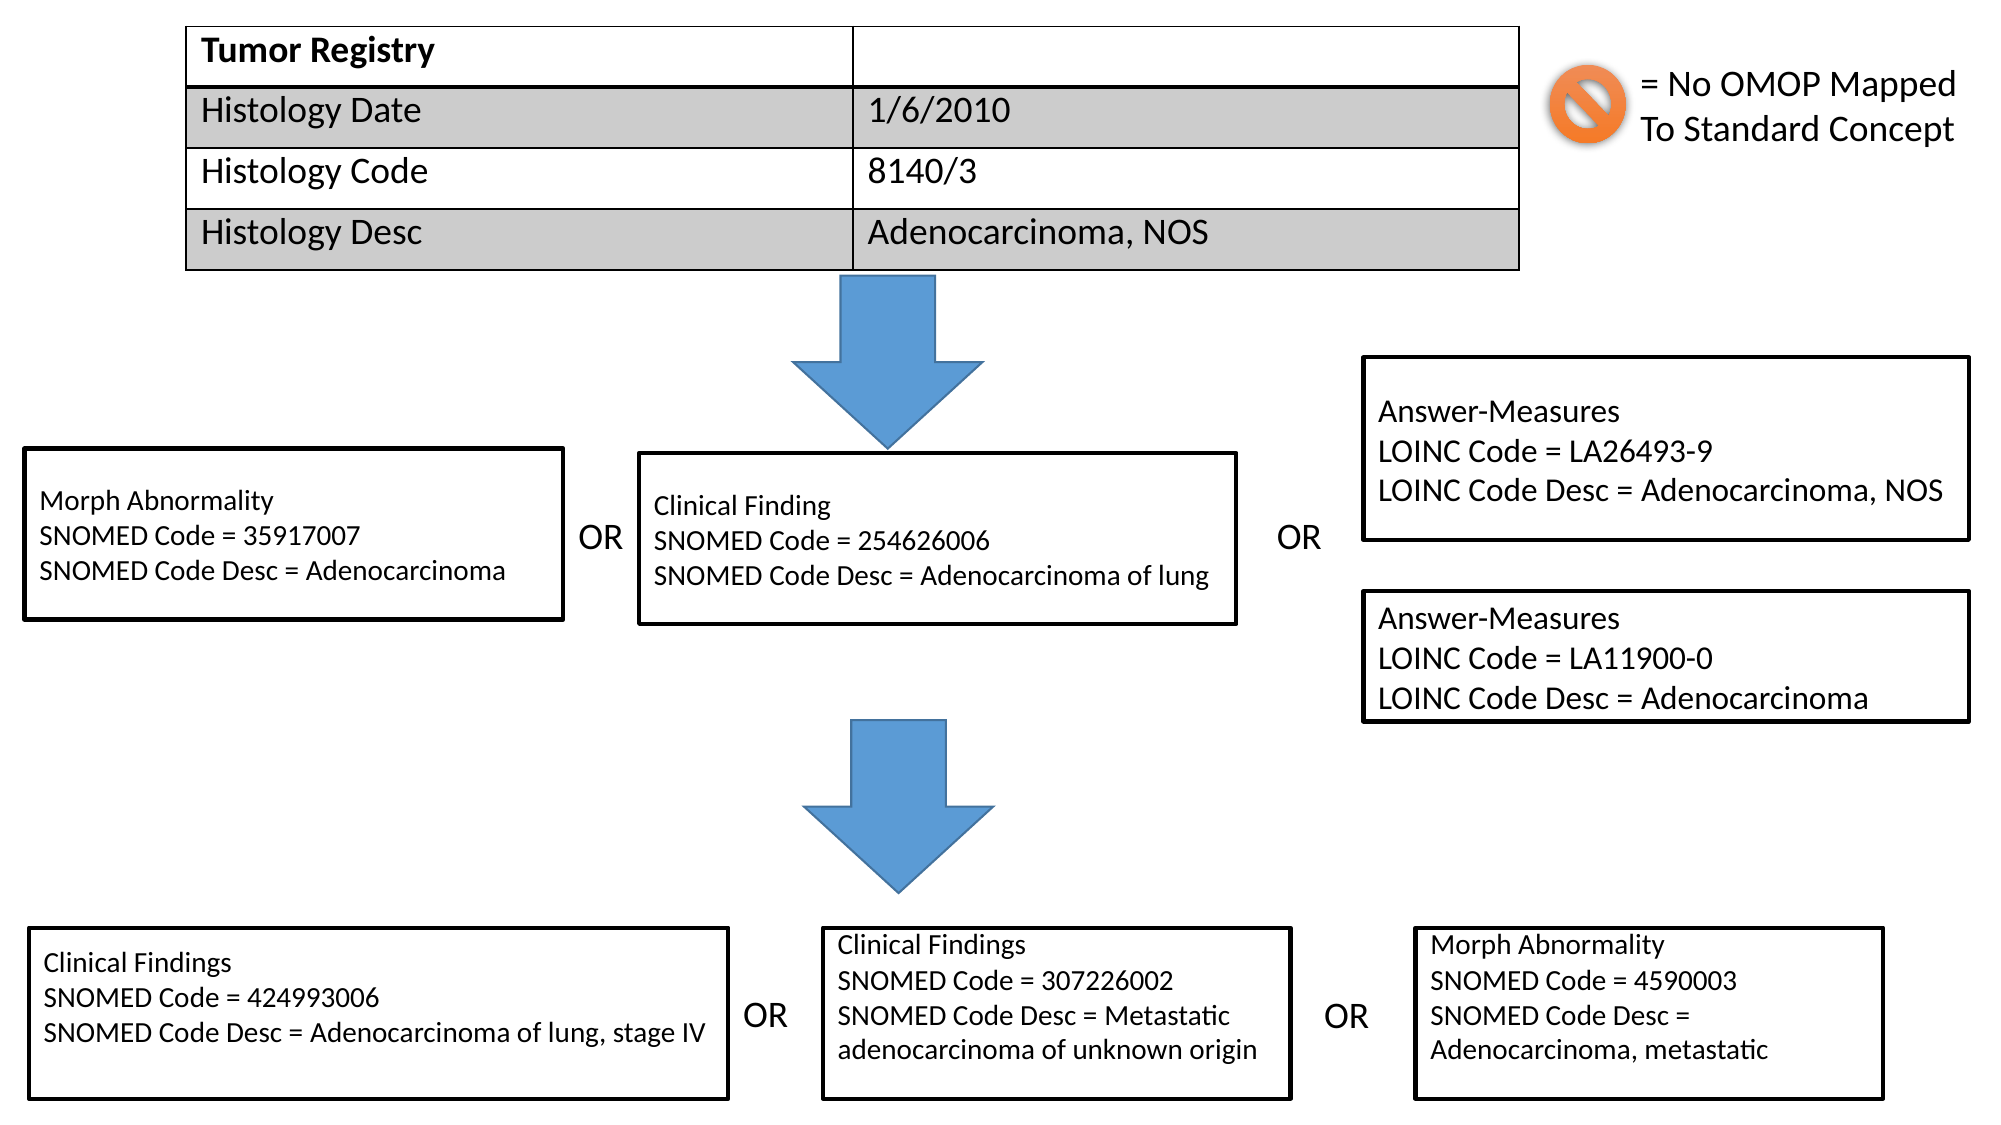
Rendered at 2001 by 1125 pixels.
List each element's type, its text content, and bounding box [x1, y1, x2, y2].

table_cell Adenocarcinoma, NOS [854, 210, 1518, 269]
text_box Morph Abnormality SNOMED Code = 35917007 SNOMED Code Desc = Adenocarcinoma [24, 448, 564, 620]
table_header [854, 27, 1518, 85]
text_box OR [1262, 505, 1338, 565]
table_cell Histology Date [187, 89, 852, 147]
text_box OR [728, 982, 804, 1043]
text_box [790, 274, 986, 451]
text_box Answer-Measures LOINC Code = LA11900-0 LOINC Code Desc = Adenocarcinoma [1363, 591, 1969, 722]
text_box OR [1309, 983, 1386, 1043]
text_box = No OMOP Mapped To Standard Concept [1625, 51, 1983, 157]
text_box [1550, 64, 1626, 144]
text_box OR [563, 505, 639, 565]
table_cell 1/6/2010 [854, 89, 1518, 147]
table_cell Histology Code [187, 149, 852, 208]
text_box Clinical Findings SNOMED Code = 424993006 SNOMED Code Desc = Adenocarcinoma of lung, stage IV [28, 927, 729, 1099]
text_box Clinical Findings SNOMED Code = 307226002 SNOMED Code Desc = Metastatic adenocarcinoma of unknown origin [822, 927, 1291, 1099]
text_box Clinical Finding SNOMED Code = 254626006 SNOMED Code Desc = Adenocarcinoma of lung [639, 452, 1237, 624]
text_box Answer-Measures LOINC Code = LA26493-9 LOINC Code Desc = Adenocarcinoma, NOS [1363, 357, 1969, 540]
table_header Tumor Registry [187, 27, 852, 85]
text_box Morph Abnormality SNOMED Code = 4590003 SNOMED Code Desc = Adenocarcinoma, metastatic [1415, 927, 1884, 1099]
text_box [801, 719, 996, 895]
table_cell Histology Desc [187, 210, 852, 269]
table_cell 8140/3 [854, 149, 1518, 208]
